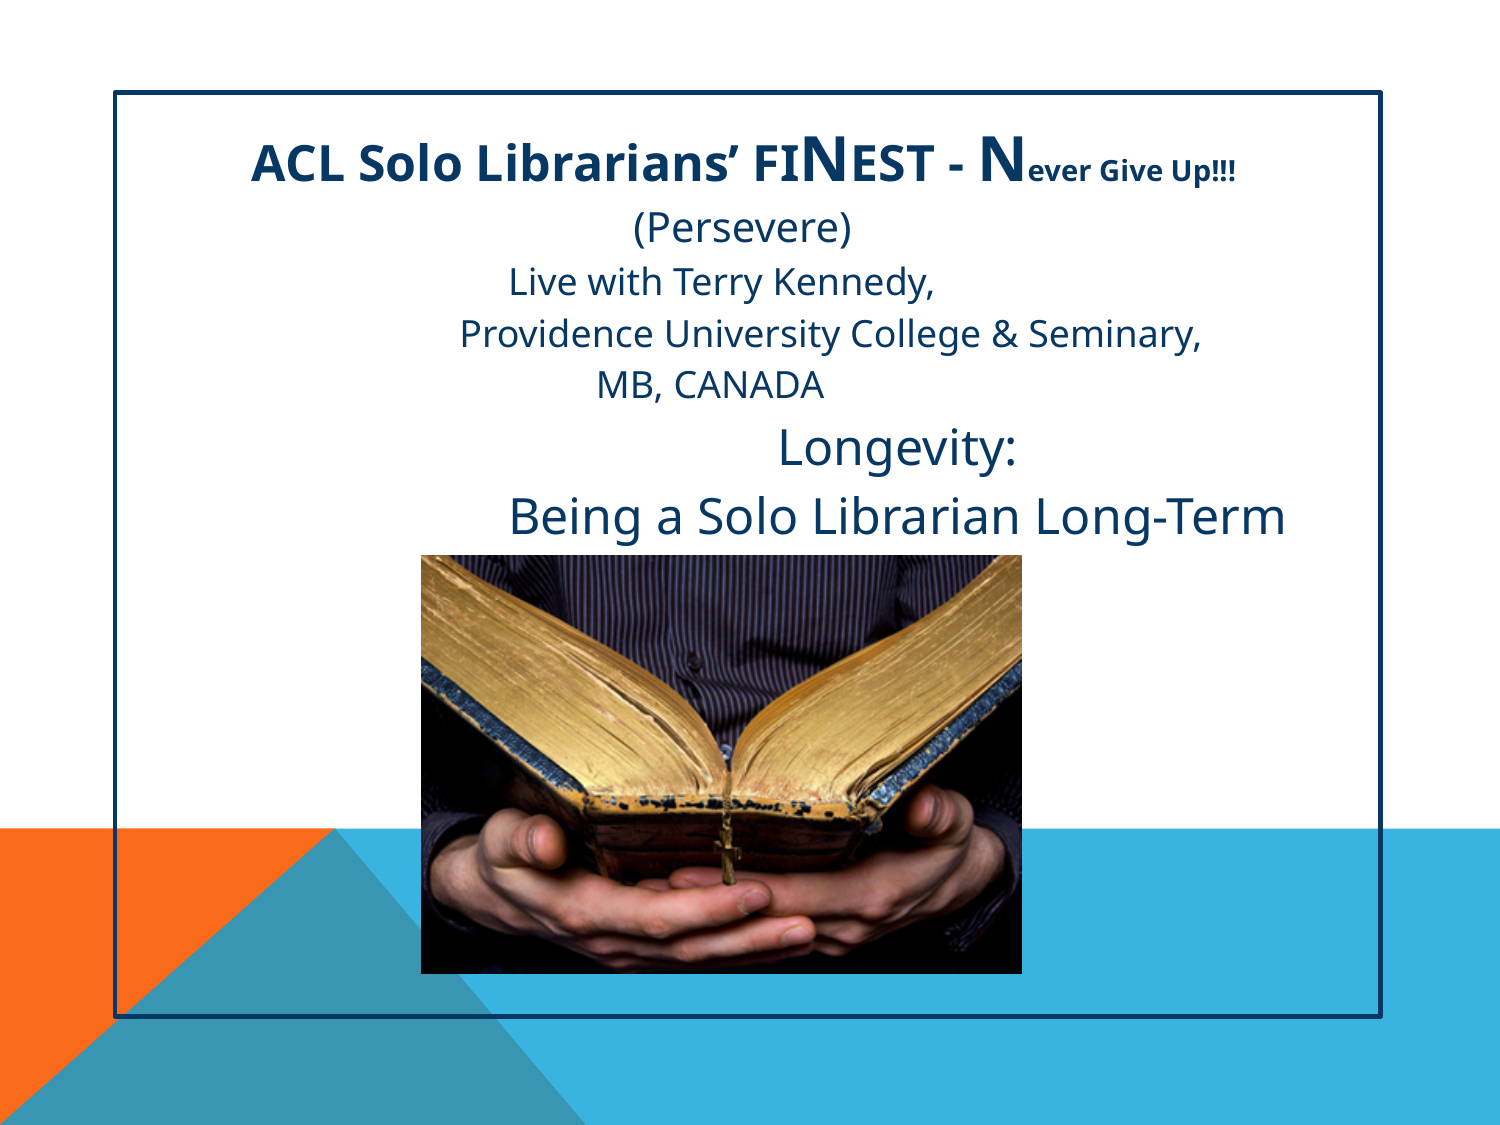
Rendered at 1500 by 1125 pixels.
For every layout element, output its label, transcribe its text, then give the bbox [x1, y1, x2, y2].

picture [421, 554, 1022, 975]
text_box ACL Solo Librarians’ FINEST - Never Give Up!!! (Persevere) Live with Terry Kennedy, Providence University College & Seminary, MB, CANADA Longevity: Being a Solo Librarian Long-Term [115, 92, 1381, 1017]
